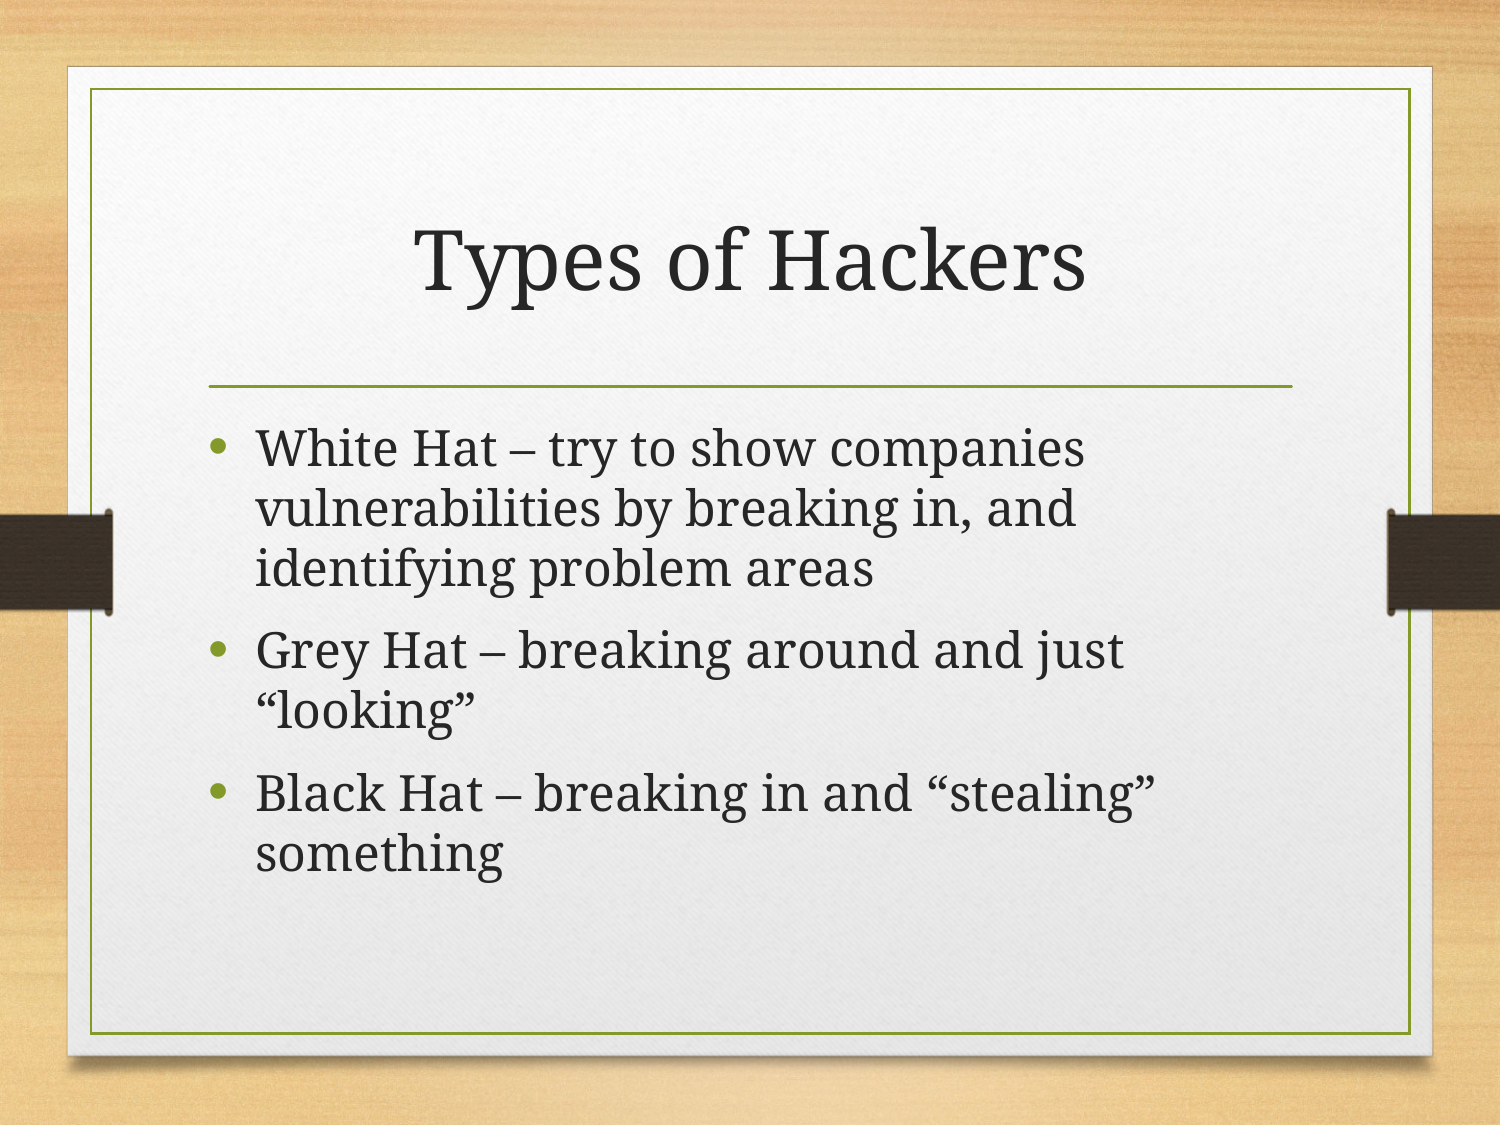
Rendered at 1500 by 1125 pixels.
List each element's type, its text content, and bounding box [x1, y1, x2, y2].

title Types of Hackers [193, 150, 1309, 365]
list White Hat – try to show companies vulnerabilities by breaking in, and identifying problem areas Grey Hat – breaking around and just “looking” Black Hat – breaking in and “stealing” something [193, 408, 1309, 974]
picture [0, 0, 1500, 1125]
